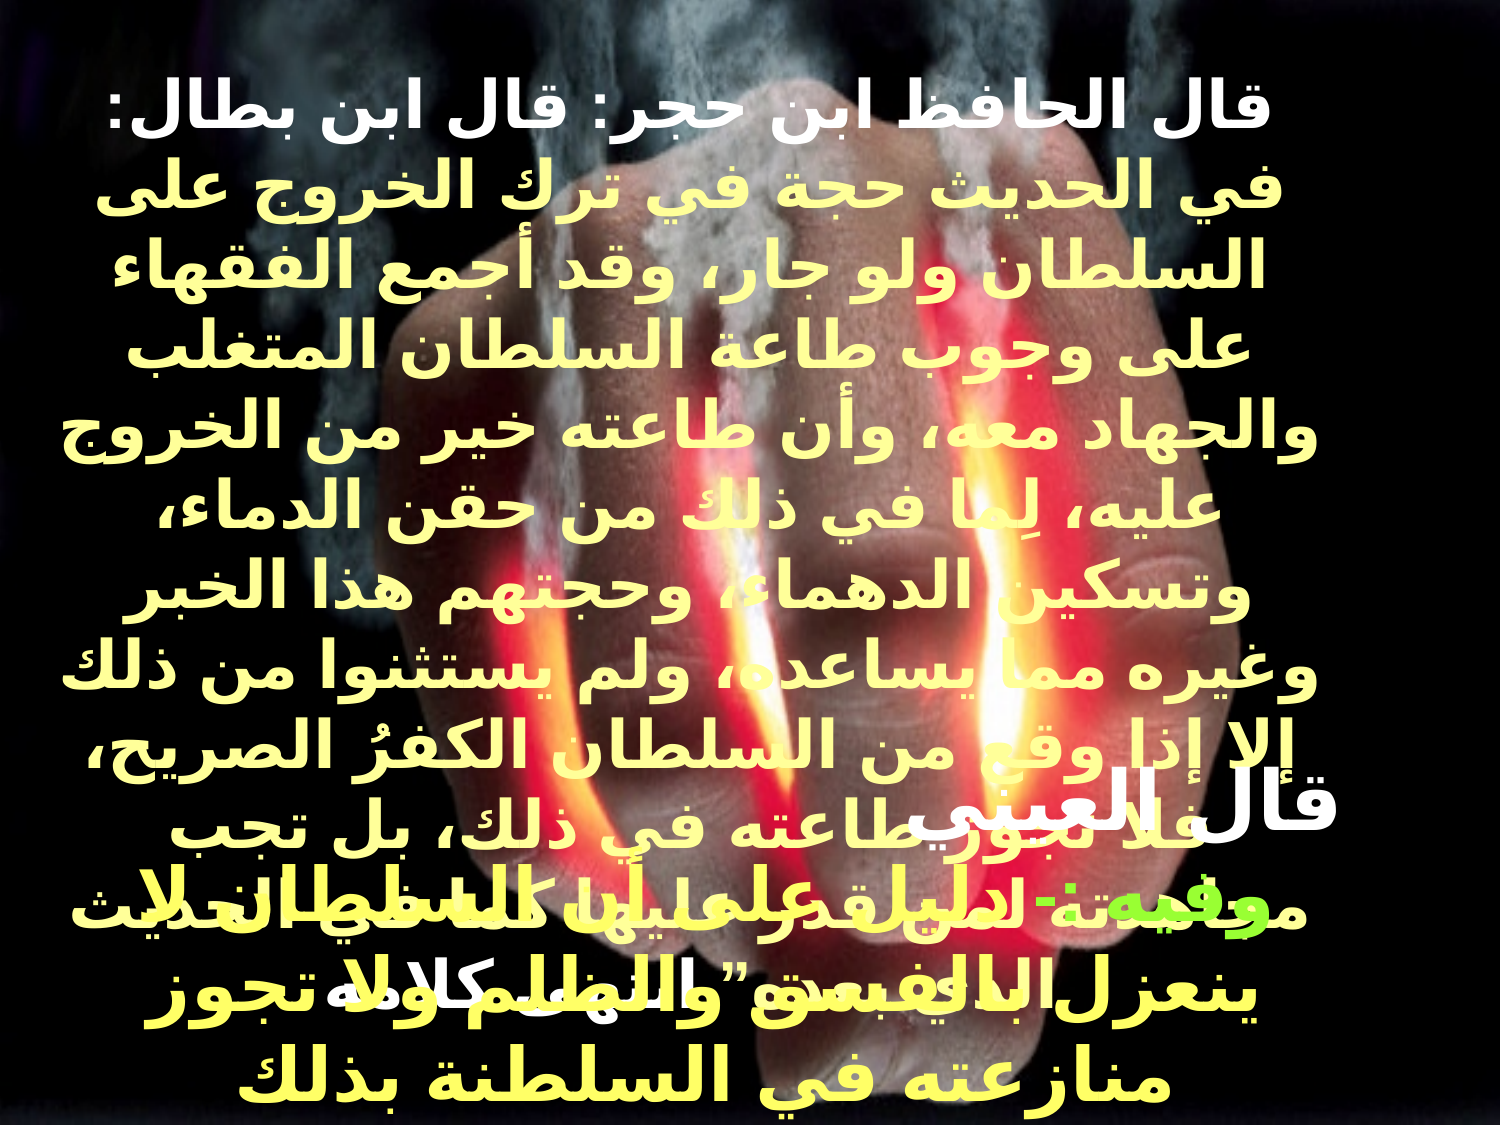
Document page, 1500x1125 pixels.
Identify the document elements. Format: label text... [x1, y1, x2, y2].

picture [0, 0, 1500, 1125]
text_box قال الحافظ ابن حجر: قال ابن بطال: في الحديث حجة في ترك الخروج على السلطان ولو جار، وقد أجمع الفقهاء على وجوب طاعة السلطان المتغلب والجهاد معه، وأن طاعته خير من الخروج عليه، لِما في ذلك من حقن الدماء، وتسكين الدهماء، وحجتهم هذا الخبر وغيره مما يساعده، ولم يستثنوا من ذلك إلا إذا وقع من السلطان الكفرُ الصريح، فلا تجوز طاعته في ذلك، بل تجب مجاهدته لمن قدر عليها كما في الحديث الذي بعده” انتهى كلامه [41, 54, 1341, 1029]
text_box قال العيني وفيه :- دليل على أن السلطان لا ينعزل بالفسق والظلم ولا تجوز منازعته في السلطنة بذلك [53, 739, 1359, 1125]
